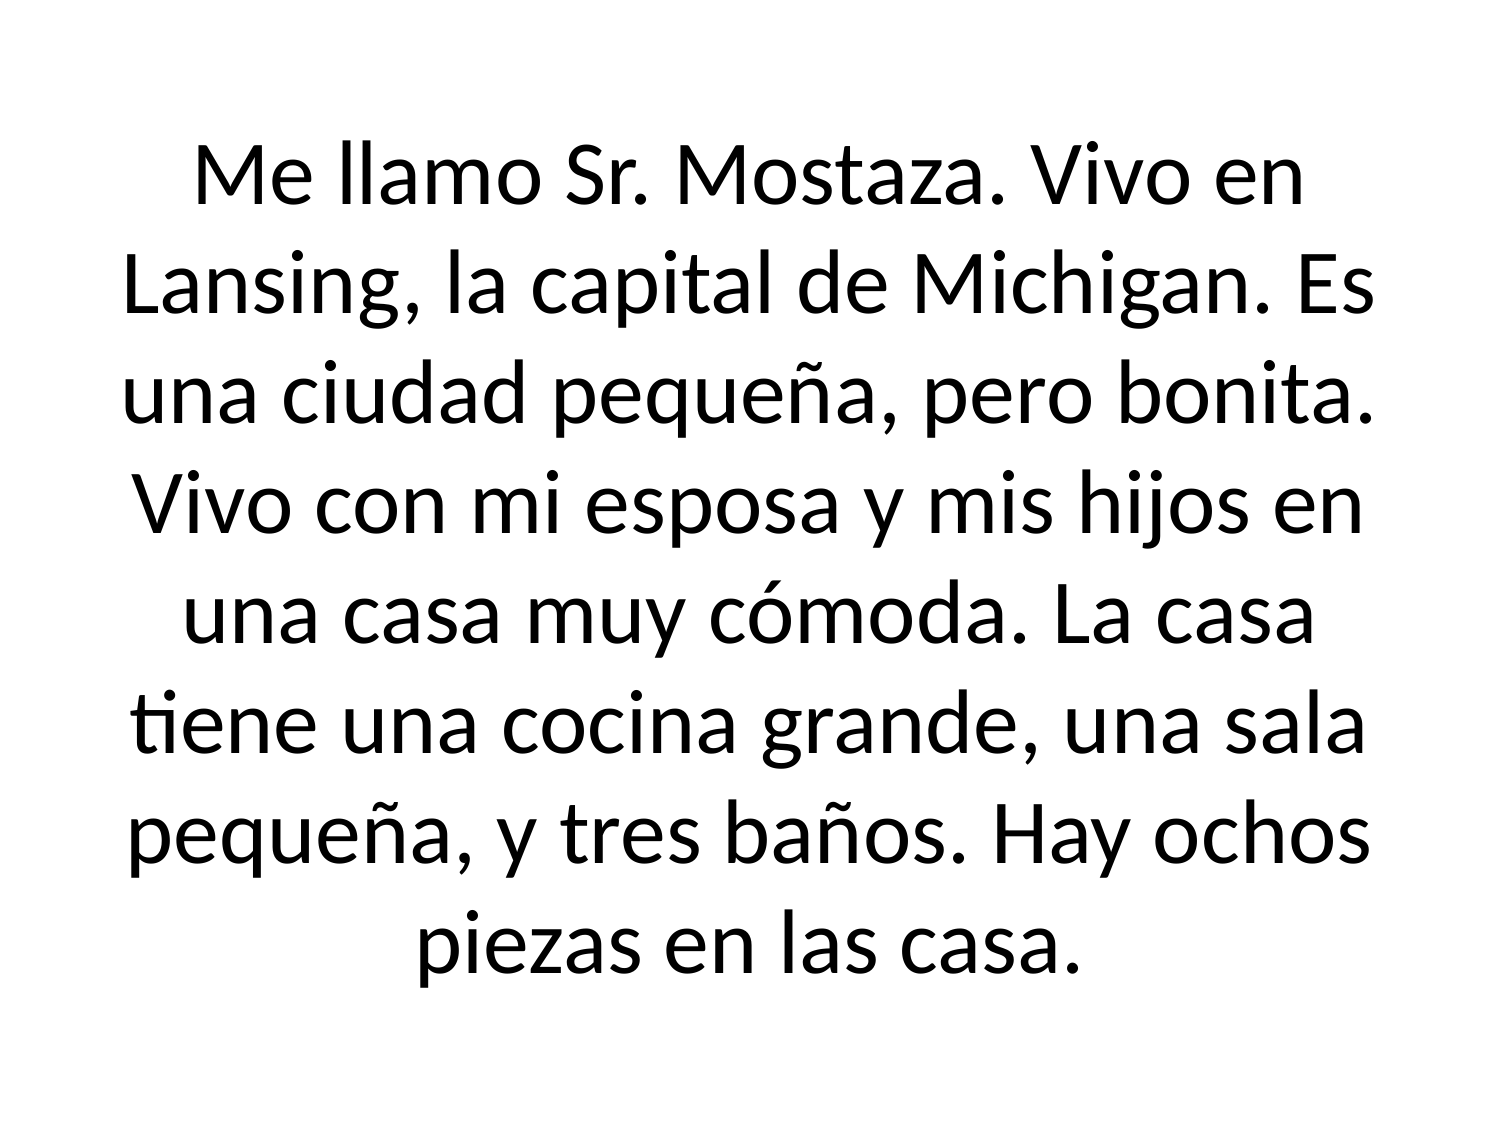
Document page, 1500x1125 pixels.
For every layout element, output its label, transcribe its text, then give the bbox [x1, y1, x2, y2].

title Me llamo Sr. Mostaza. Vivo en Lansing, la capital de Michigan. Es una ciudad pequeña, pero bonita. Vivo con mi esposa y mis hijos en una casa muy cómoda. La casa tiene una cocina grande, una sala pequeña, y tres baños. Hay ochos piezas en las casa. [75, 45, 1425, 1060]
